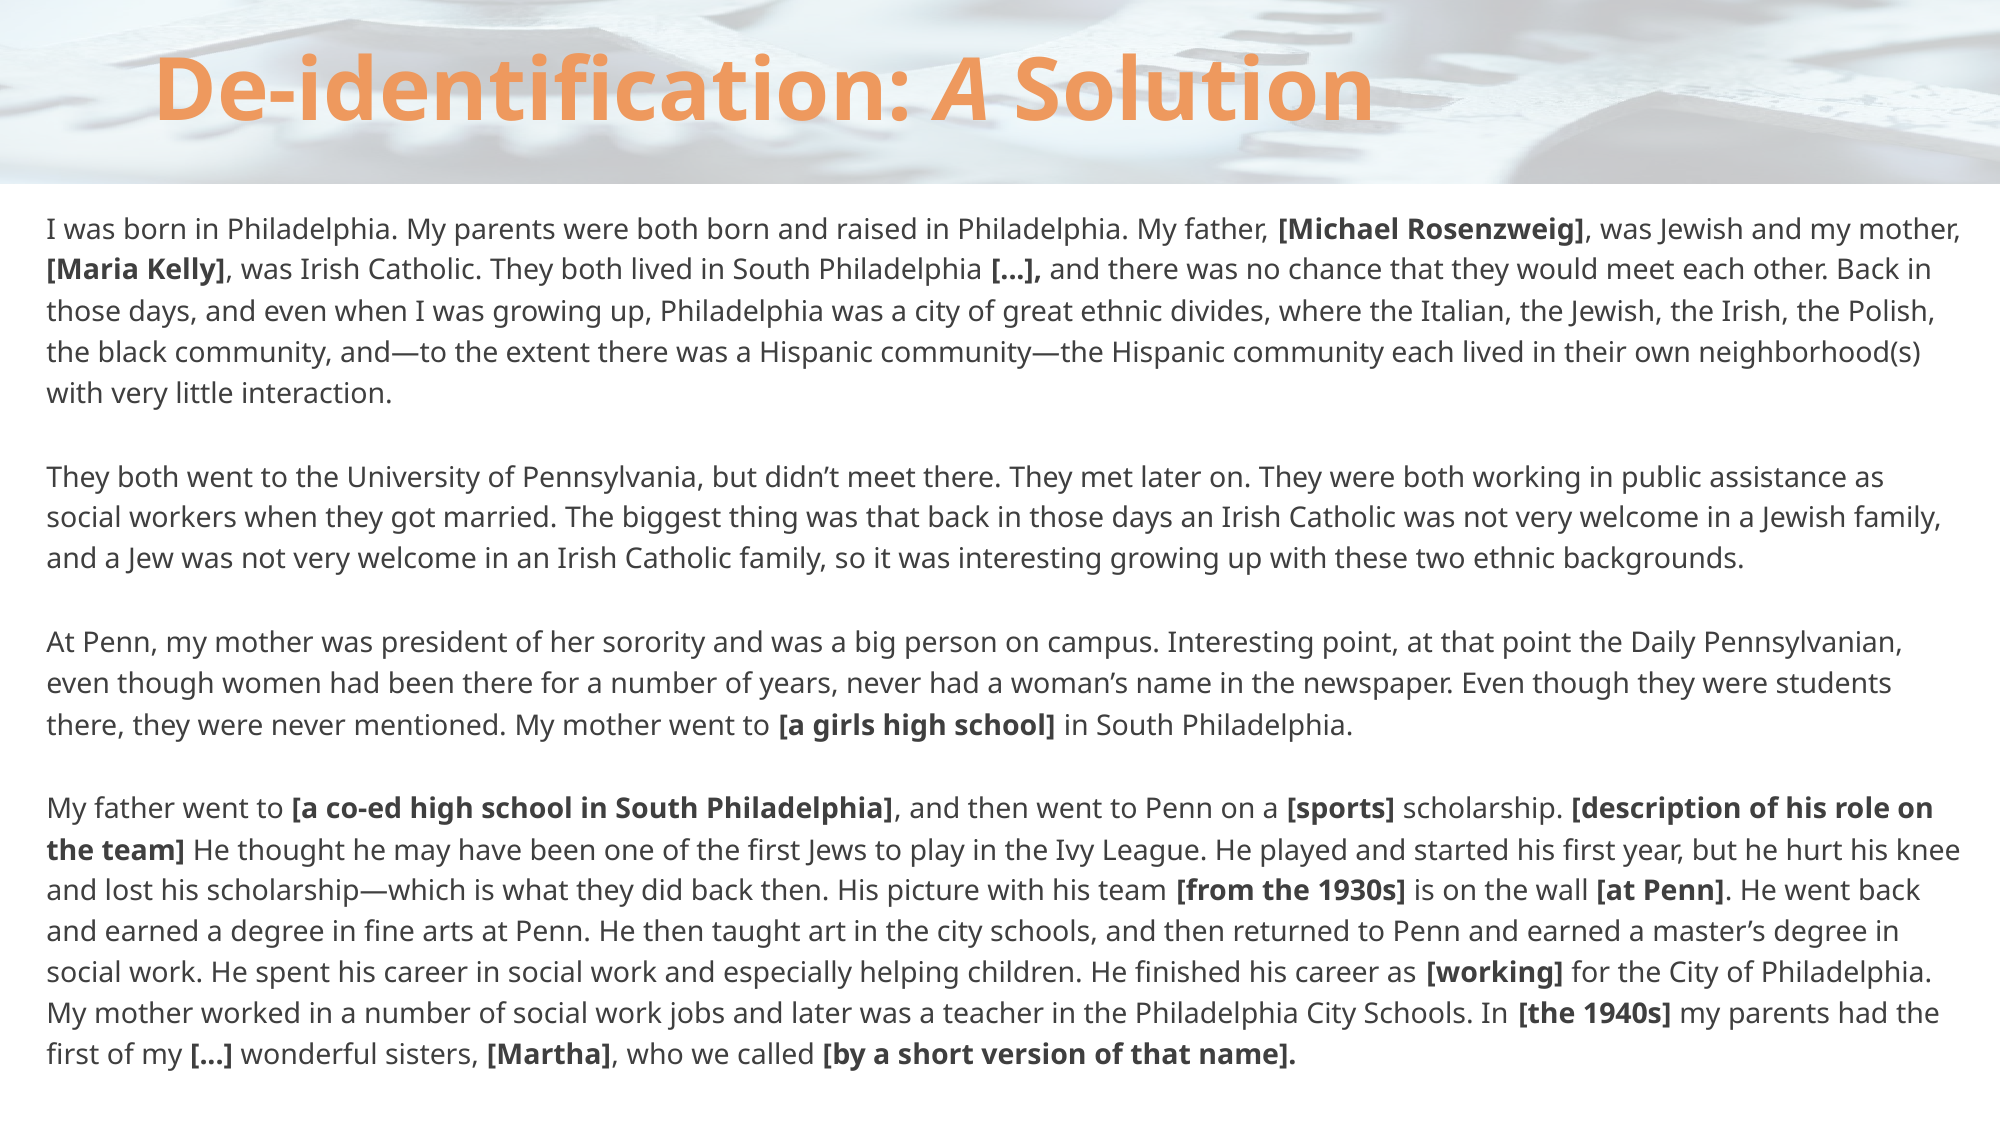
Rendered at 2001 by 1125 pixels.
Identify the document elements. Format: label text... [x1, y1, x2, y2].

title De-identification: A Solution [137, 29, 1863, 155]
list I was born in Philadelphia. My parents were both born and raised in Philadelphia. My father, [Michael Rosenzweig], was Jewish and my mother, [Maria Kelly], was Irish Catholic. They both lived in South Philadelphia [...], and there was no chance that they would meet each other. Back in those days, and even when I was growing up, Philadelphia was a city of great ethnic divides, where the Italian, the Jewish, the Irish, the Polish, the black community, and—to the extent there was a Hispanic community—the Hispanic community each lived in their own neighborhood(s) with very little interaction. They both went to the University of Pennsylvania, but didn’t meet there. They met later on. They were both working in public assistance as social workers when they got married. The biggest thing was that back in those days an Irish Catholic was not very welcome in a Jewish family, and a Jew was not very welcome in an Irish Catholic family, so it was interesting growing up with these two ethnic backgrounds. At Penn, my mother was president of her sorority and was a big person on campus. Interesting point, at that point the Daily Pennsylvanian, even though women had been there for a number of years, never had a woman’s name in the newspaper. Even though they were students there, they were never mentioned. My mother went to [a girls high school] in South Philadelphia. My father went to [a co-ed high school in South Philadelphia], and then went to Penn on a [sports] scholarship. [description of his role on the team] He thought he may have been one of the first Jews to play in the Ivy League. He played and started his first year, but he hurt his knee and lost his scholarship—which is what they did back then. His picture with his team [from the 1930s] is on the wall [at Penn]. He went back and earned a degree in fine arts at Penn. He then taught art in the city schools, and then returned to Penn and earned a master’s degree in social work. He spent his career in social work and especially helping children. He finished his career as [working] for the City of Philadelphia. My mother worked in a number of social work jobs and later was a teacher in the Philadelphia City Schools. In [the 1940s] my parents had the first of my [...] wonderful sisters, [Martha], who we called [by a short version of that name]. [31, 196, 1981, 1106]
